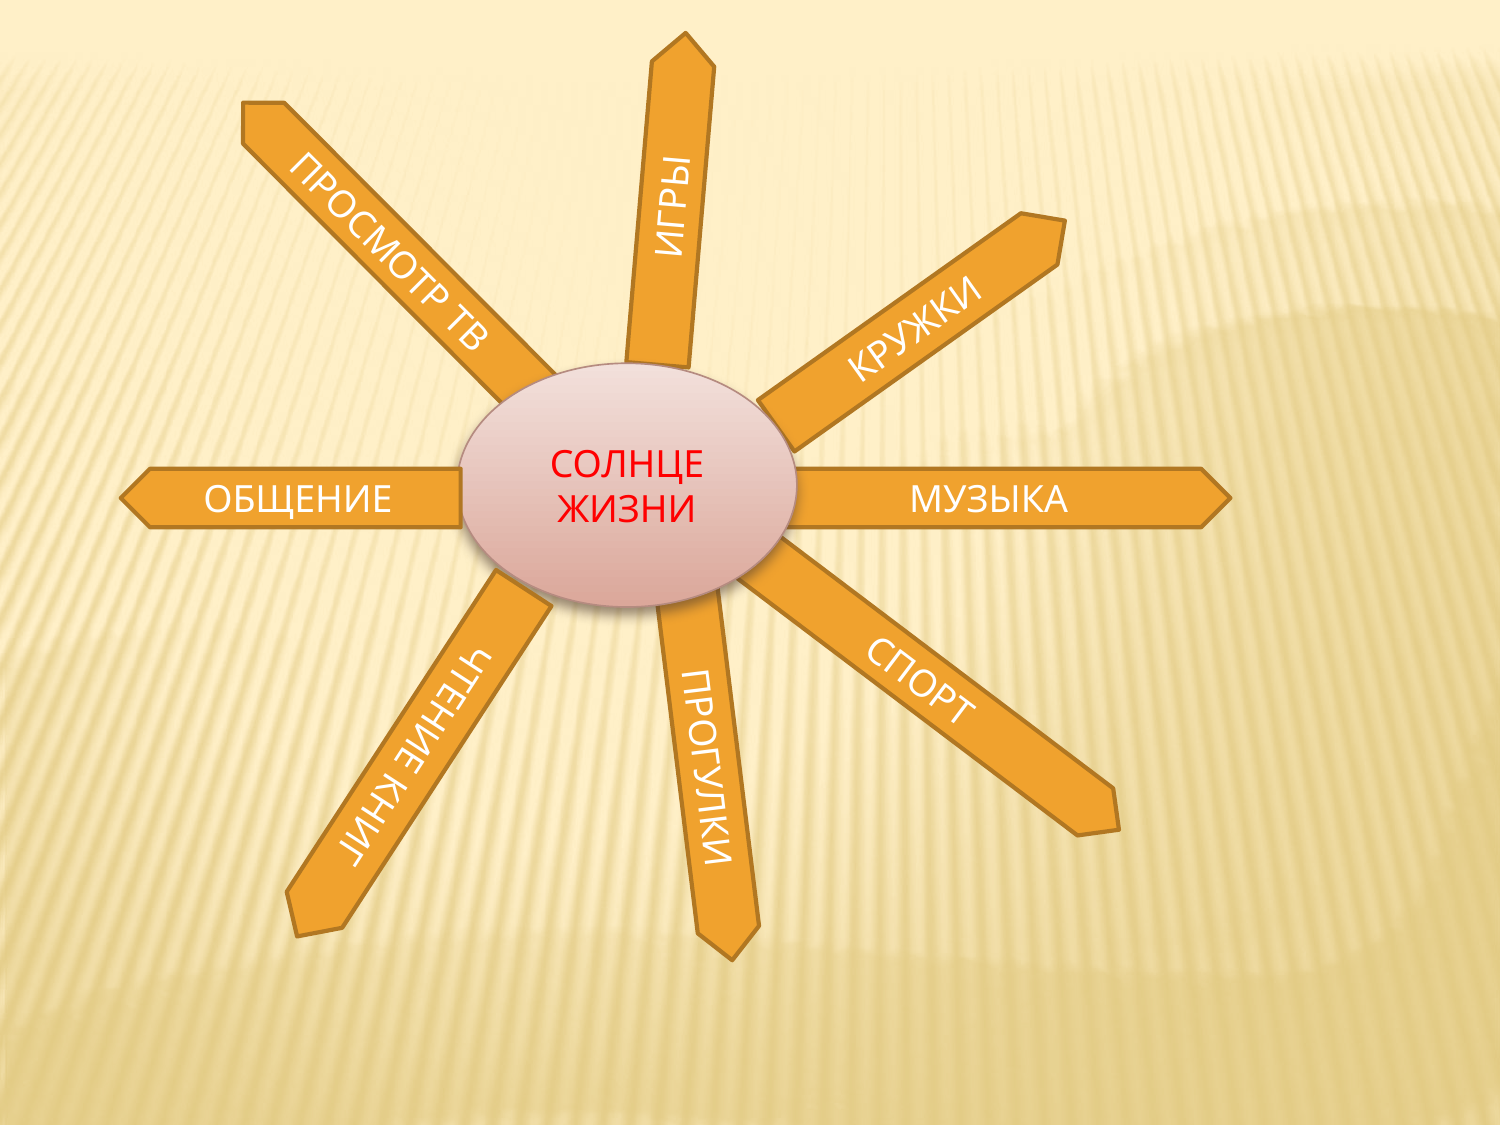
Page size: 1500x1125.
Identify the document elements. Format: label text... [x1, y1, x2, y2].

text_box ОБЩЕНИЕ [118, 466, 463, 530]
text_box СОЛНЦЕ ЖИЗНИ [458, 362, 798, 608]
text_box ПРОСМОТР ТВ [240, 100, 556, 402]
text_box МУЗЫКА [799, 466, 1233, 530]
text_box СПОРТ [749, 543, 1122, 838]
text_box ИГРЫ [624, 30, 717, 370]
text_box ПРОГУЛКИ [657, 605, 762, 963]
text_box ЧТЕНИЕ КНИГ [284, 567, 554, 939]
text_box КРУЖКИ [755, 211, 1067, 453]
